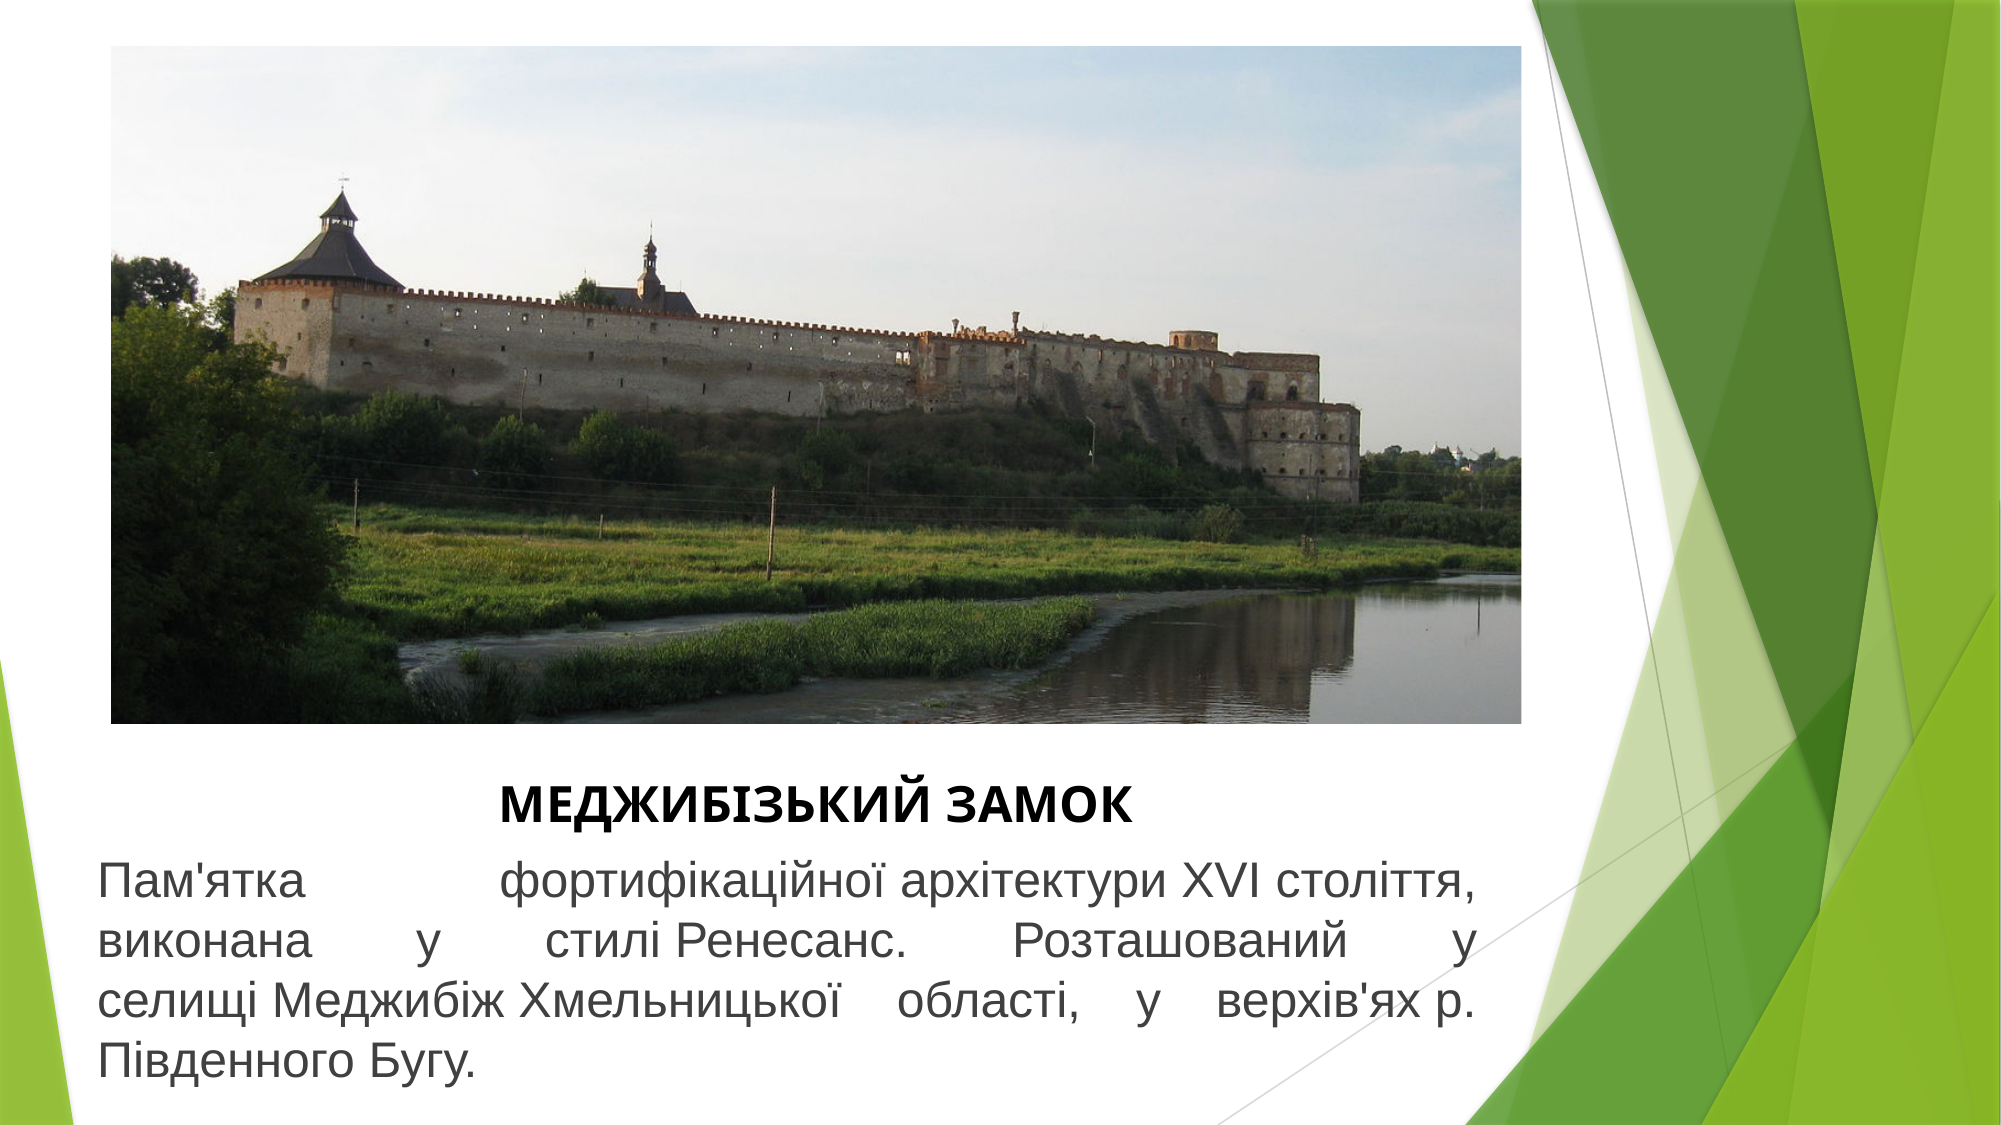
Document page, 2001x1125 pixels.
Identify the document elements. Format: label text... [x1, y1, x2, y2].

list Пам'ятка фортифікаційної архітектури XVI століття, виконана у стилі Ренесанс. Розташований у селищі Меджибіж Хмельницької області, у верхів'ях р. Південного Бугу. [82, 839, 1493, 1093]
title МЕДЖИБІЗЬКИЙ ЗАМОК [111, 755, 1522, 840]
picture [110, 45, 1522, 724]
